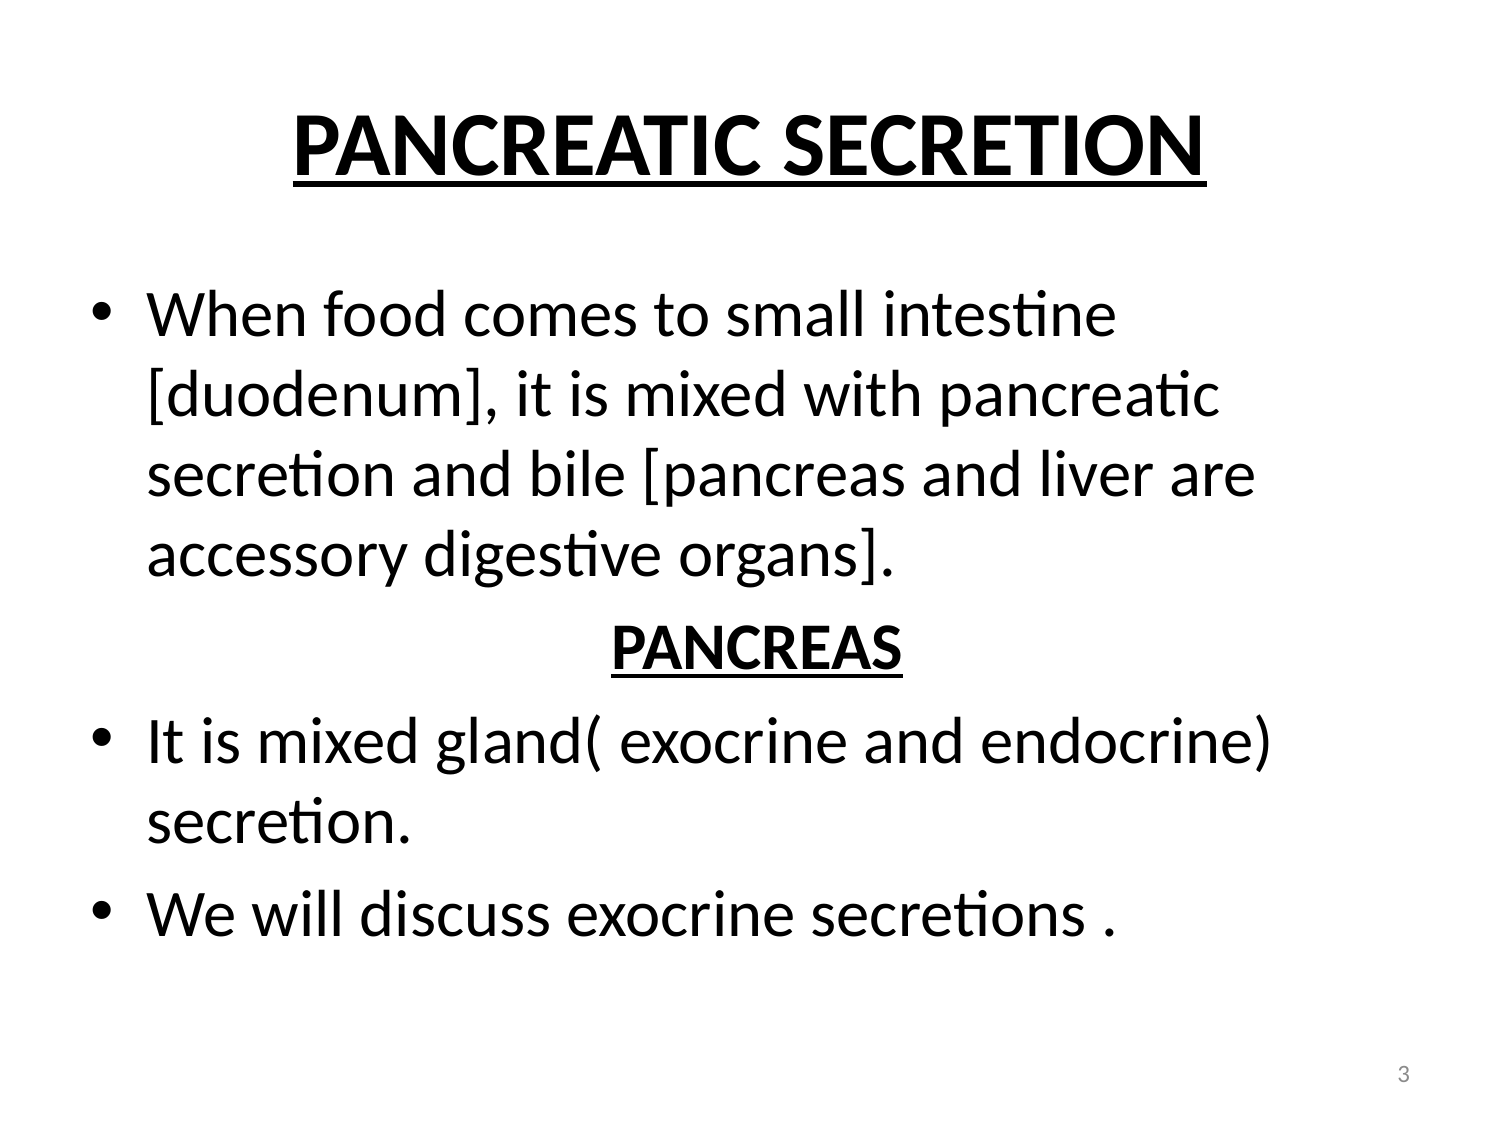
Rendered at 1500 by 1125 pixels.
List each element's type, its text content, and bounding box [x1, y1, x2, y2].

title PANCREATIC SECRETION [75, 45, 1425, 233]
slide_number 3 [1074, 1042, 1425, 1103]
list When food comes to small intestine [duodenum], it is mixed with pancreatic secretion and bile [pancreas and liver are accessory digestive organs]. PANCREAS It is mixed gland( exocrine and endocrine) secretion. We will discuss exocrine secretions . [75, 262, 1425, 1005]
